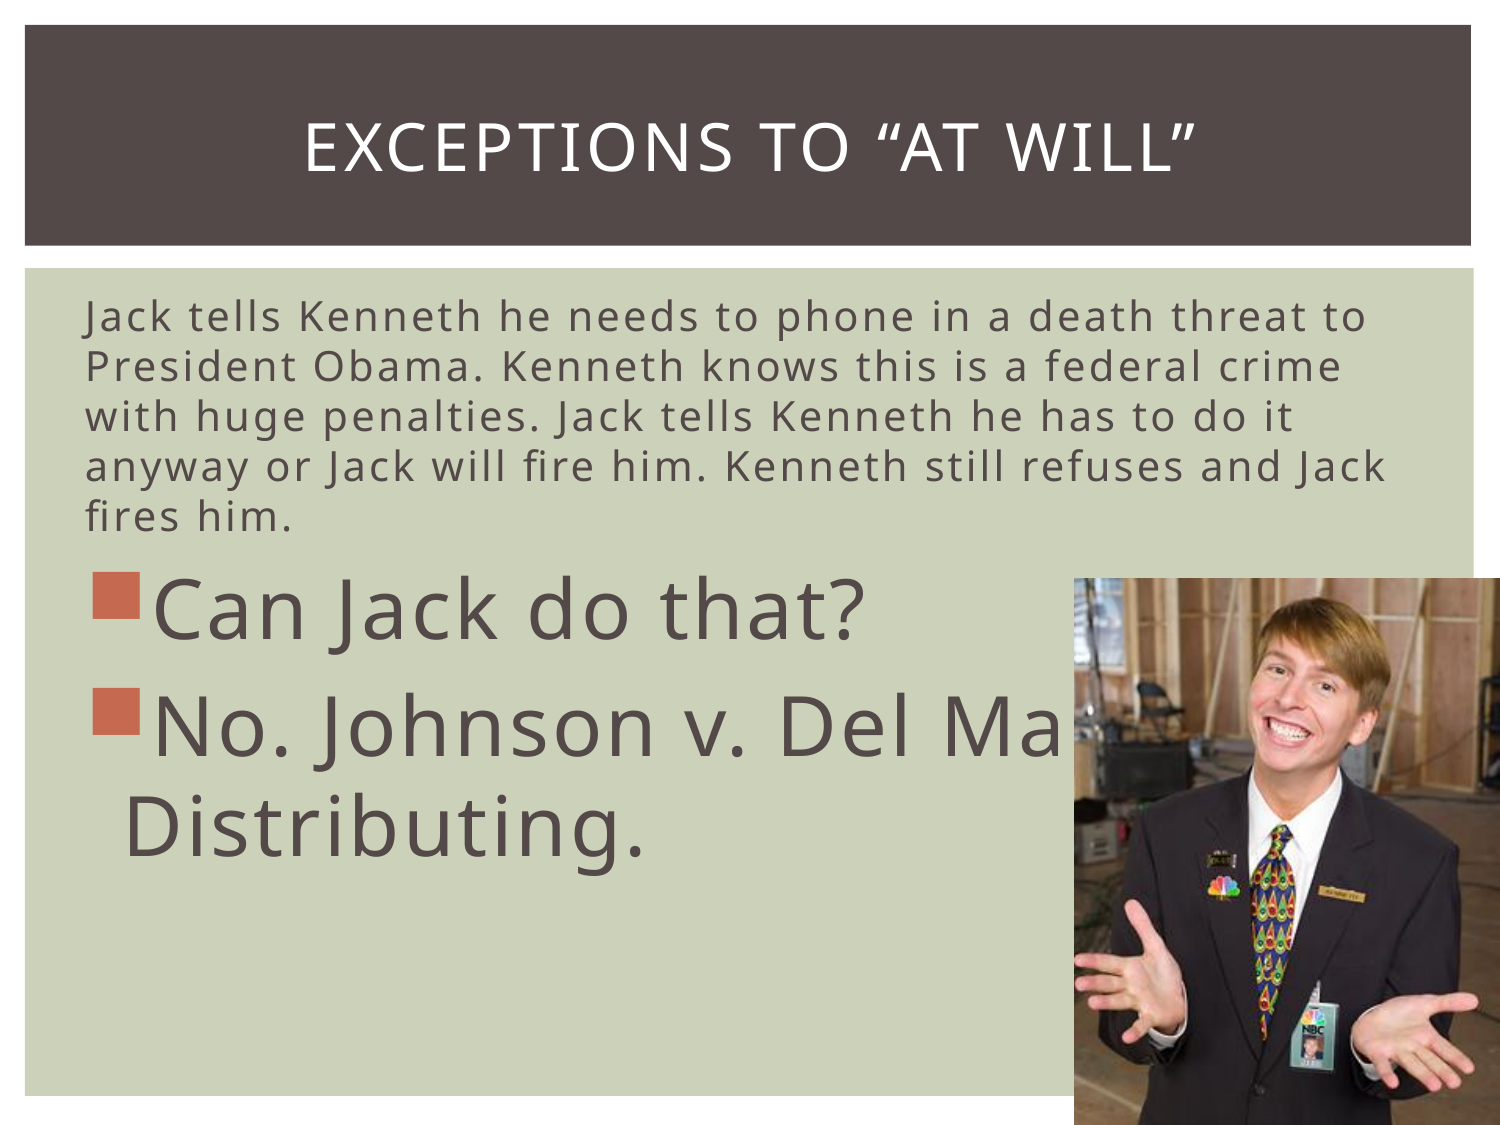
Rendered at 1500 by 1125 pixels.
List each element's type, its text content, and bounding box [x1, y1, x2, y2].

list Jack tells Kenneth he needs to phone in a death threat to President Obama. Kenneth knows this is a federal crime with huge penalties. Jack tells Kenneth he has to do it anyway or Jack will fire him. Kenneth still refuses and Jack fires him. Can Jack do that? No. Johnson v. Del Mar Distributing. [62, 281, 1442, 1005]
title Exceptions to “at will” [62, 58, 1438, 232]
picture [1074, 577, 1500, 1125]
